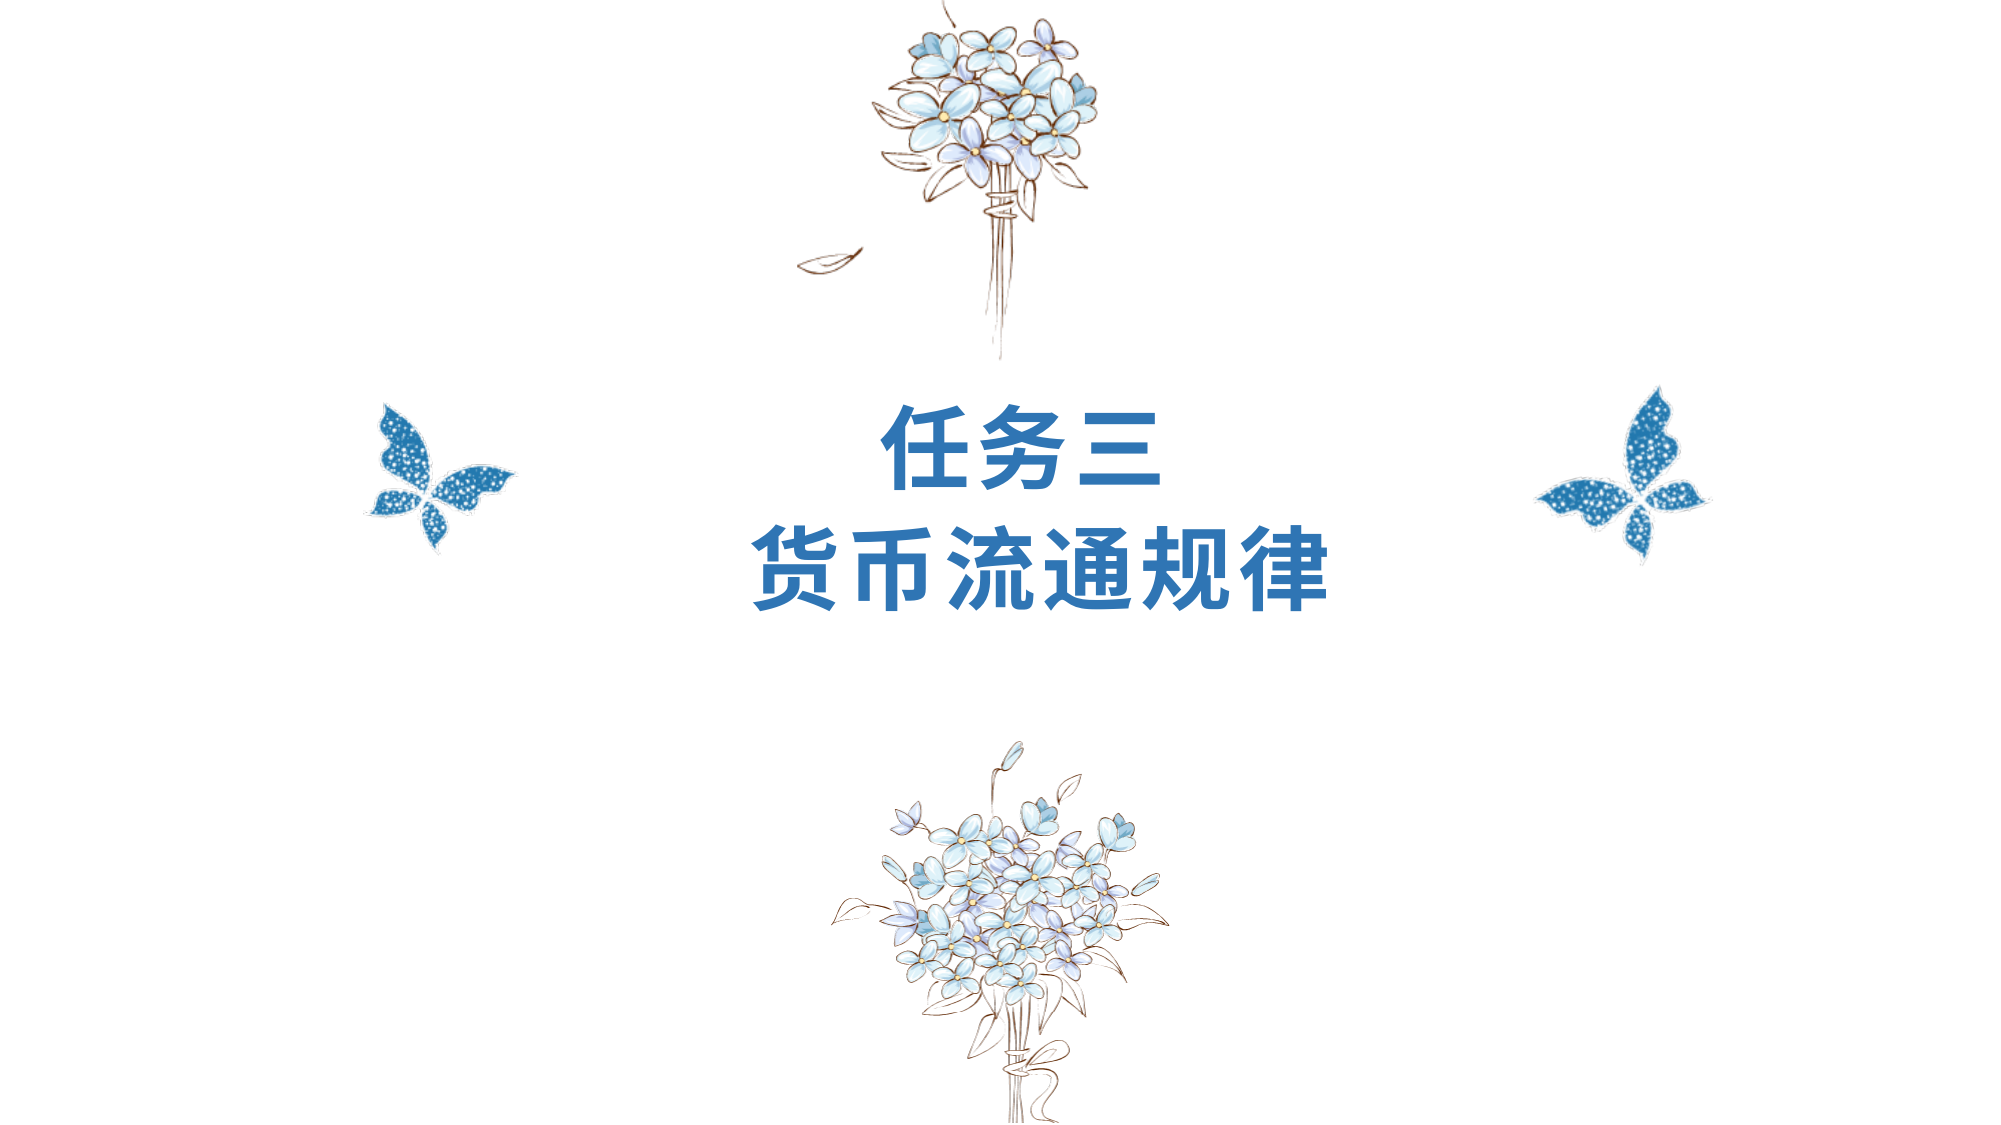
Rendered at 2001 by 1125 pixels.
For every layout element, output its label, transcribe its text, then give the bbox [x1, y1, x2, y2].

title 任务三 货币流通规律 [515, 373, 1564, 630]
picture [1564, 380, 1724, 586]
picture [363, 402, 515, 556]
picture [797, 0, 1099, 362]
picture [831, 741, 1170, 1123]
